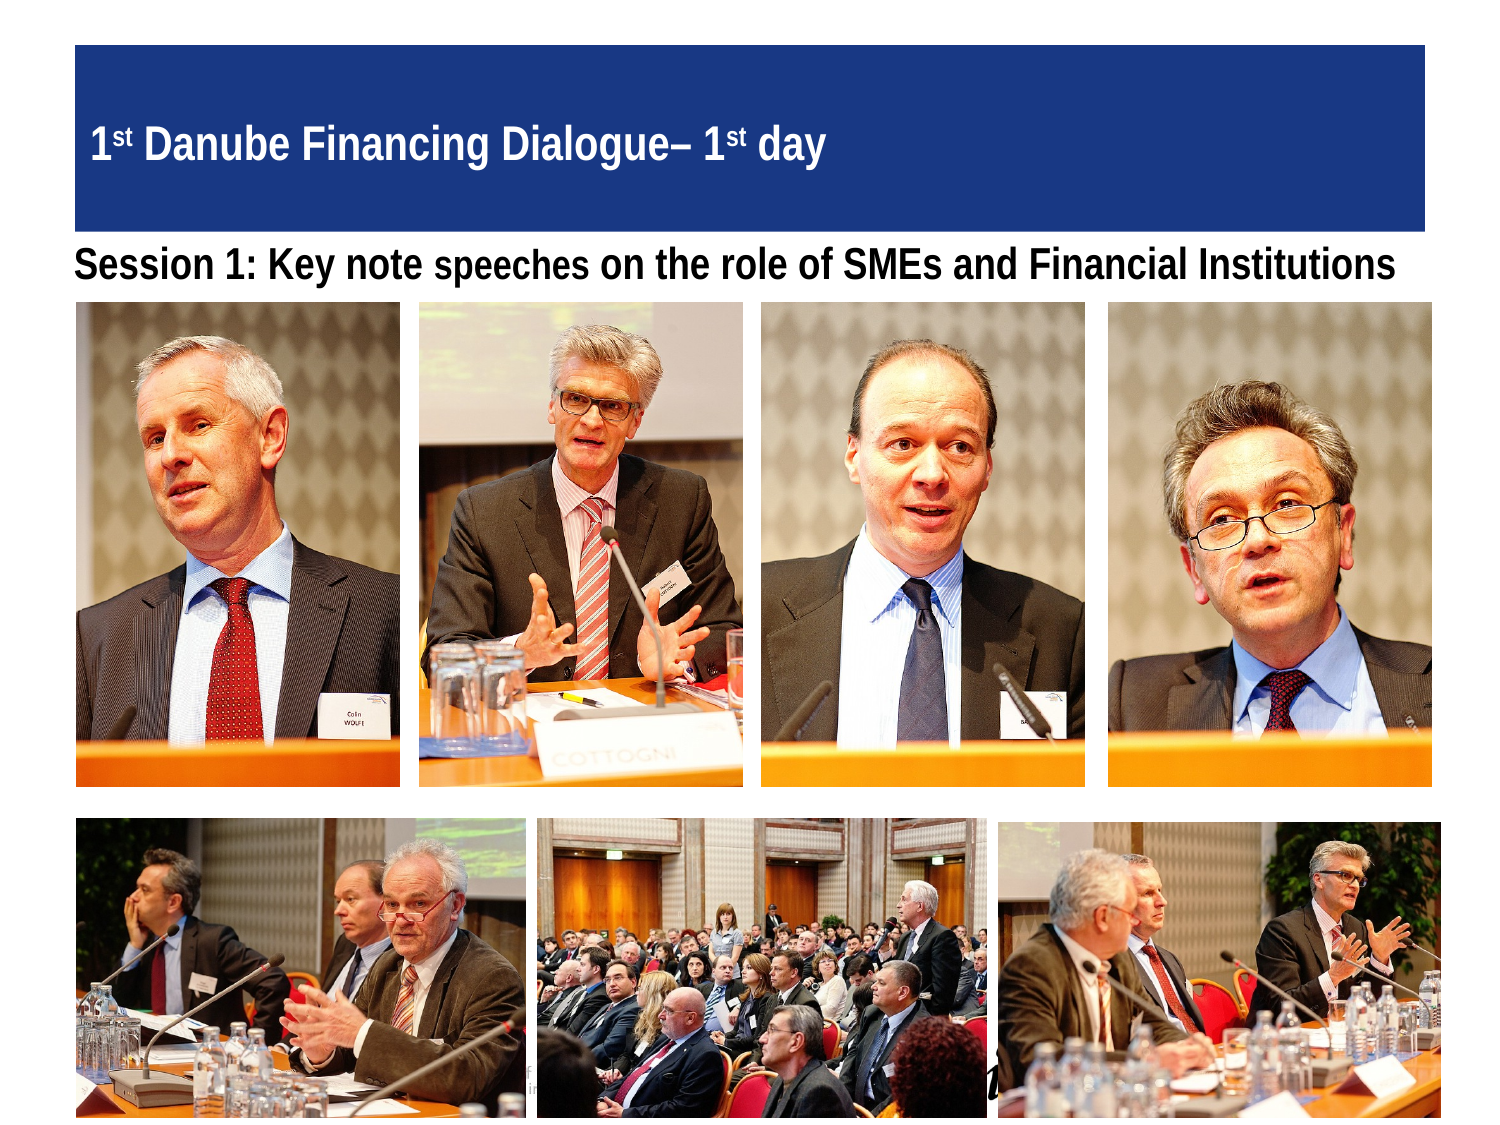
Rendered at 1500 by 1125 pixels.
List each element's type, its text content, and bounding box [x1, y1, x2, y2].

picture [1108, 302, 1432, 788]
picture [76, 302, 400, 788]
picture [761, 302, 1085, 788]
title 1st Danube Financing Dialogue– 1st day [73, 43, 1427, 230]
text_box Session 1: Key note speeches on the role of SMEs and Financial Institutions [57, 230, 1500, 293]
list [76, 818, 526, 1118]
picture [418, 302, 743, 788]
picture [526, 818, 1442, 1118]
